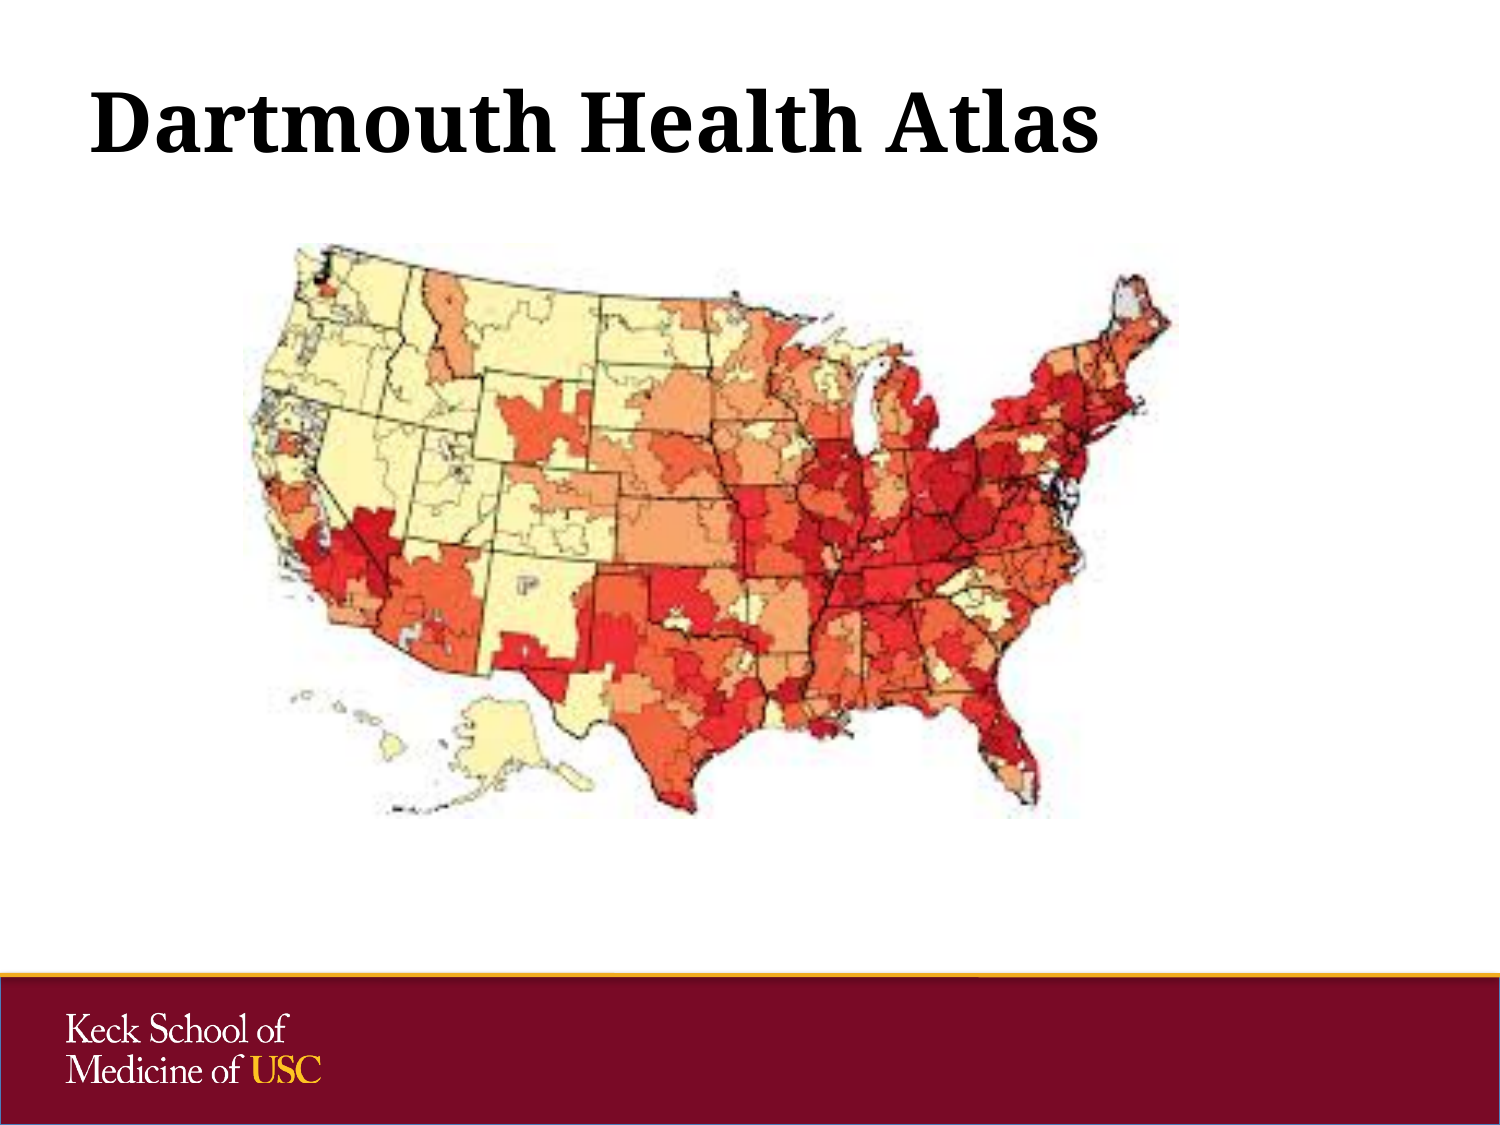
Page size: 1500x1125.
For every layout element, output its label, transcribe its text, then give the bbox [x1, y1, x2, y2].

picture [243, 243, 1179, 819]
title Dartmouth Health Atlas [75, 37, 1425, 200]
